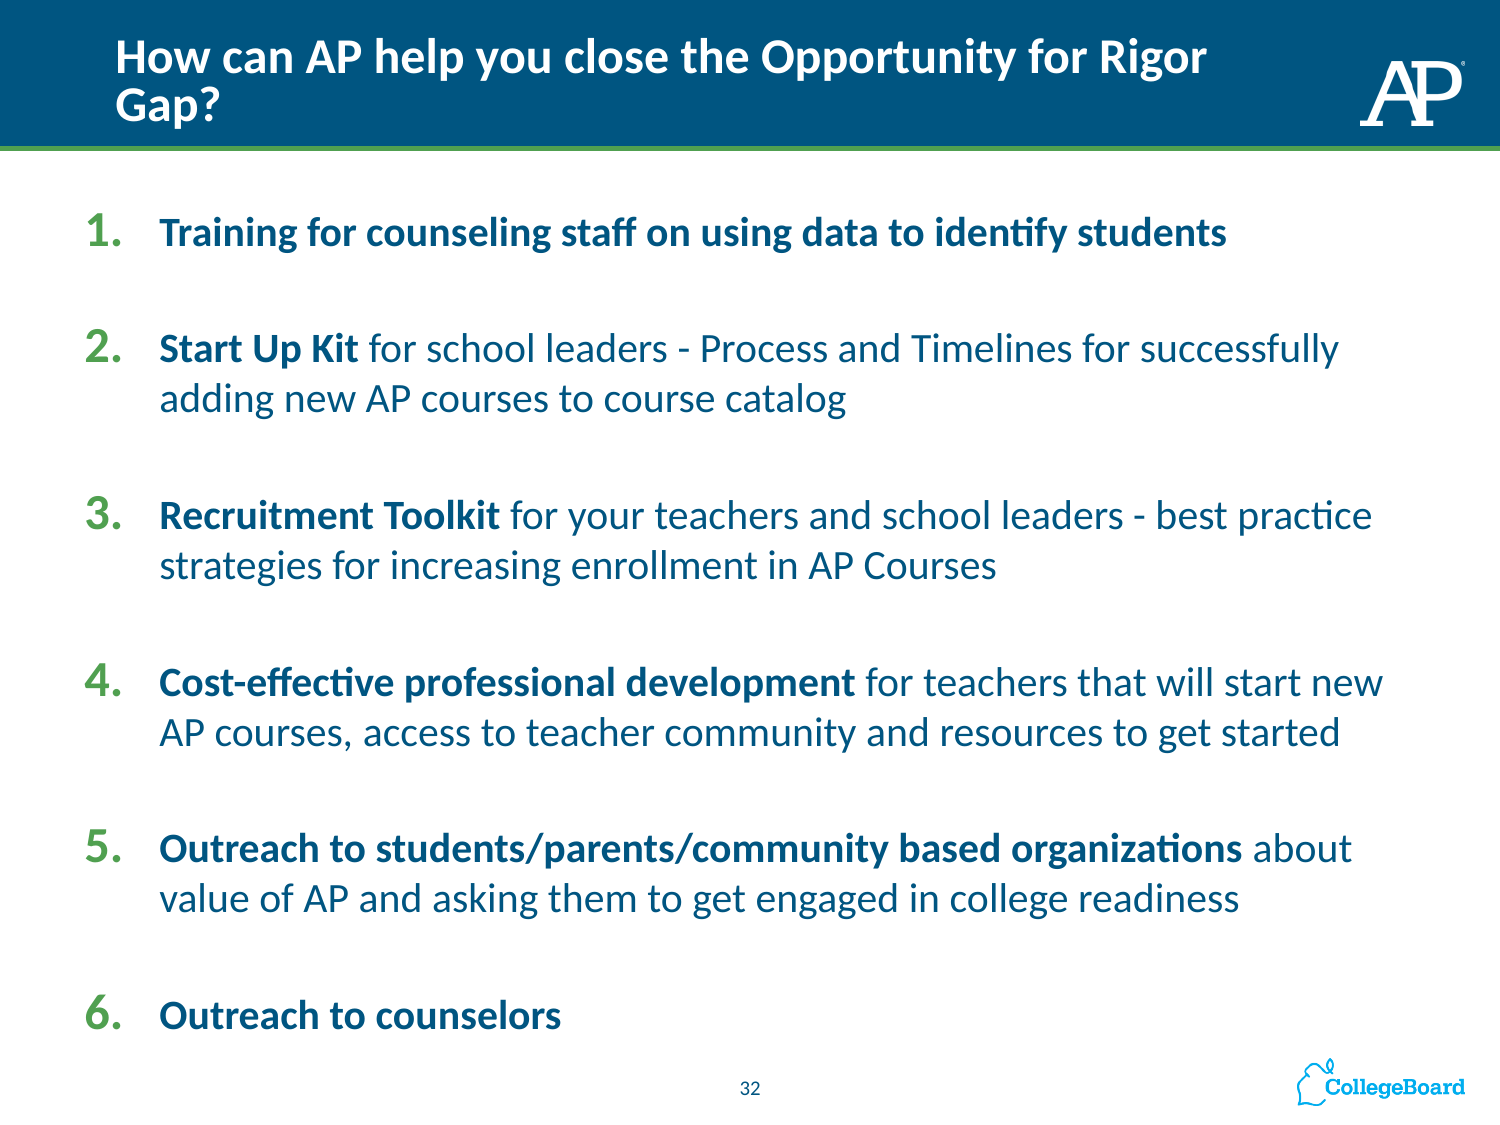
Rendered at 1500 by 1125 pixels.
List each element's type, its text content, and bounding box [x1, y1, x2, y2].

picture [1297, 1058, 1328, 1081]
title How can AP help you close the Opportunity for Rigor Gap? [100, 21, 1298, 140]
list Training for counseling staff on using data to identify students Start Up Kit for school leaders - Process and Timelines for successfully adding new AP courses to course catalog Recruitment Toolkit for your teachers and school leaders - best practice strategies for increasing enrollment in AP Courses Cost-effective professional development for teachers that will start new AP courses, access to teacher community and resources to get started Outreach to students/parents/community based organizations about value of AP and asking them to get engaged in college readiness Outreach to counselors [69, 196, 1407, 1054]
picture [1300, 1058, 1465, 1106]
slide_number 32 [711, 1060, 789, 1100]
